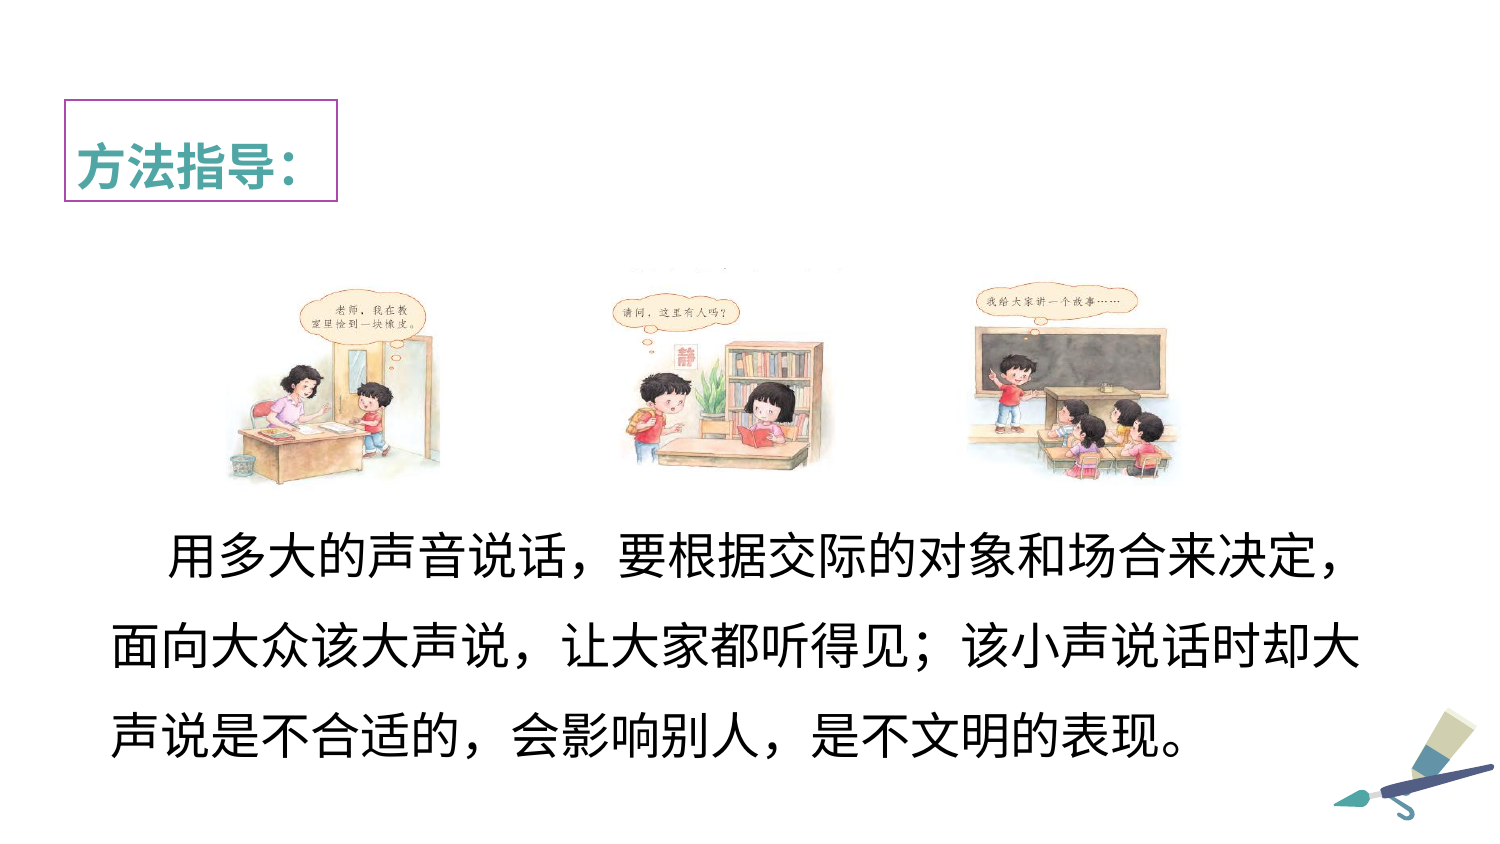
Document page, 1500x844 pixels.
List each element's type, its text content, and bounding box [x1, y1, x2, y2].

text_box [1358, 708, 1481, 844]
picture [584, 268, 848, 479]
picture [209, 273, 461, 500]
picture [945, 269, 1194, 486]
text_box 用多大的声音说话，要根据交际的对象和场合来决定，面向大众该大声说，让大家都听得见；该小声说话时却大声说是不合适的，会影响别人，是不文明的表现。 [95, 487, 1392, 773]
text_box 方法指导： [64, 99, 338, 202]
